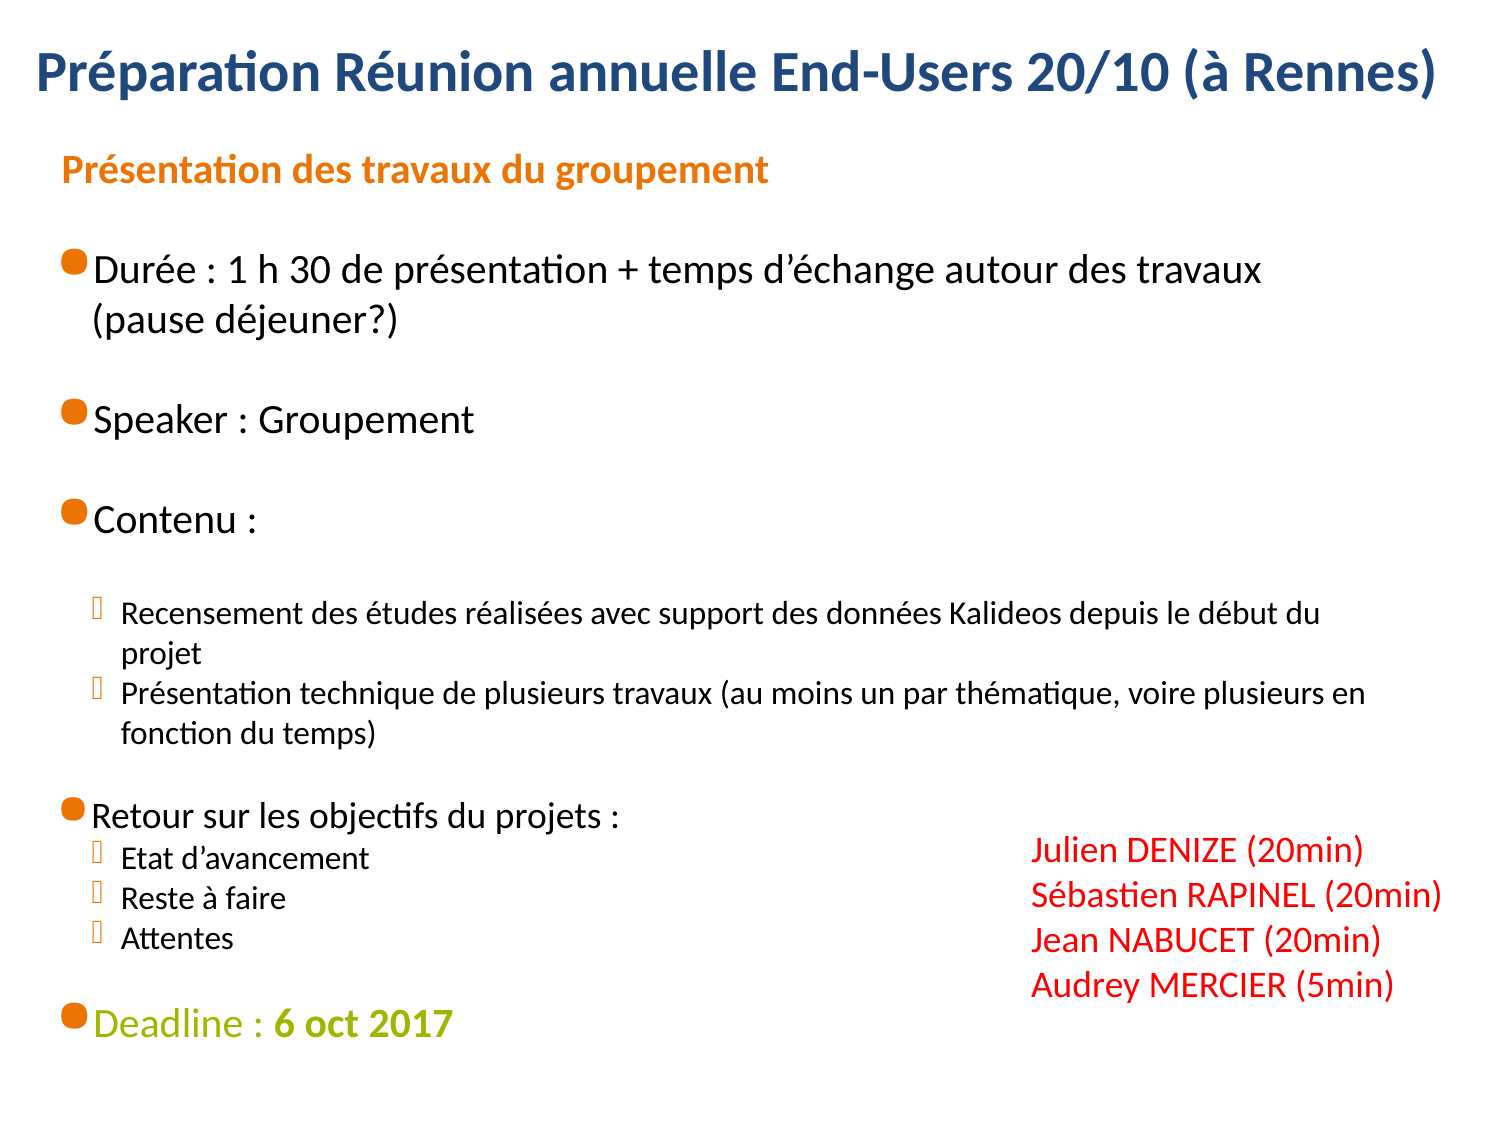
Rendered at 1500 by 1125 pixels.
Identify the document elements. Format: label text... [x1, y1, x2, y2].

text_box Présentation des travaux du groupement Durée : 1 h 30 de présentation + temps d’échange autour des travaux (pause déjeuner?) Speaker : Groupement Contenu : Recensement des études réalisées avec support des données Kalideos depuis le début du projet Présentation technique de plusieurs travaux (au moins un par thématique, voire plusieurs en fonction du temps) Retour sur les objectifs du projets : Etat d’avancement Reste à faire Attentes Deadline : 6 oct 2017 [61, 141, 1385, 1016]
text_box Julien DENIZE (20min) Sébastien RAPINEL (20min) Jean NABUCET (20min) Audrey MERCIER (5min) [1016, 817, 1459, 1012]
text_box Préparation Réunion annuelle End-Users 20/10 (à Rennes) [22, 25, 1469, 111]
